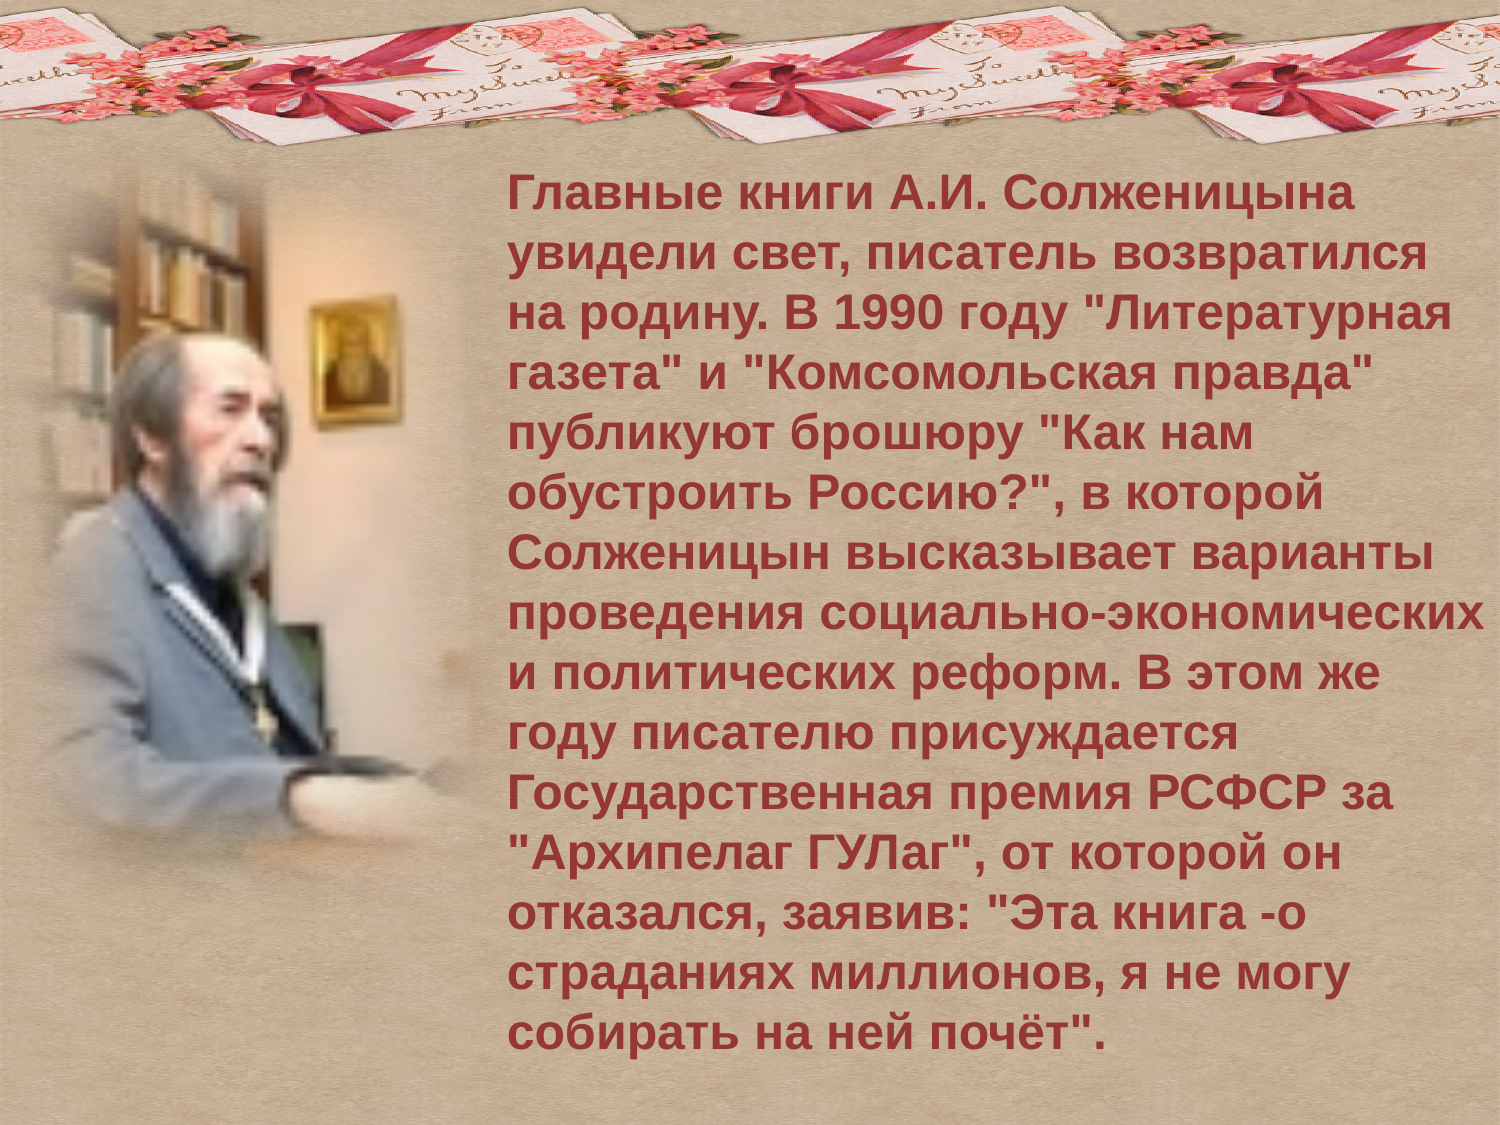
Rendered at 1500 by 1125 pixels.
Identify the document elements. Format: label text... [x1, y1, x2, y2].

text_box Главные книги А.И. Солженицына увидели свет, писатель возвратился на родину. В 1990 году "Литературная газета" и "Комсомольская правда" публикуют брошюру "Как нам обустроить Россию?", в которой Солженицын высказывает варианты проведения социально-экономических и политических реформ. В этом же году писателю присуждается Государственная премия РСФСР за "Архипелаг ГУЛаг", от которой он отказался, заявив: "Эта книга -о страданиях миллионов, я не могу собирать на ней почёт". [492, 152, 1500, 1068]
picture [0, 0, 1500, 1125]
